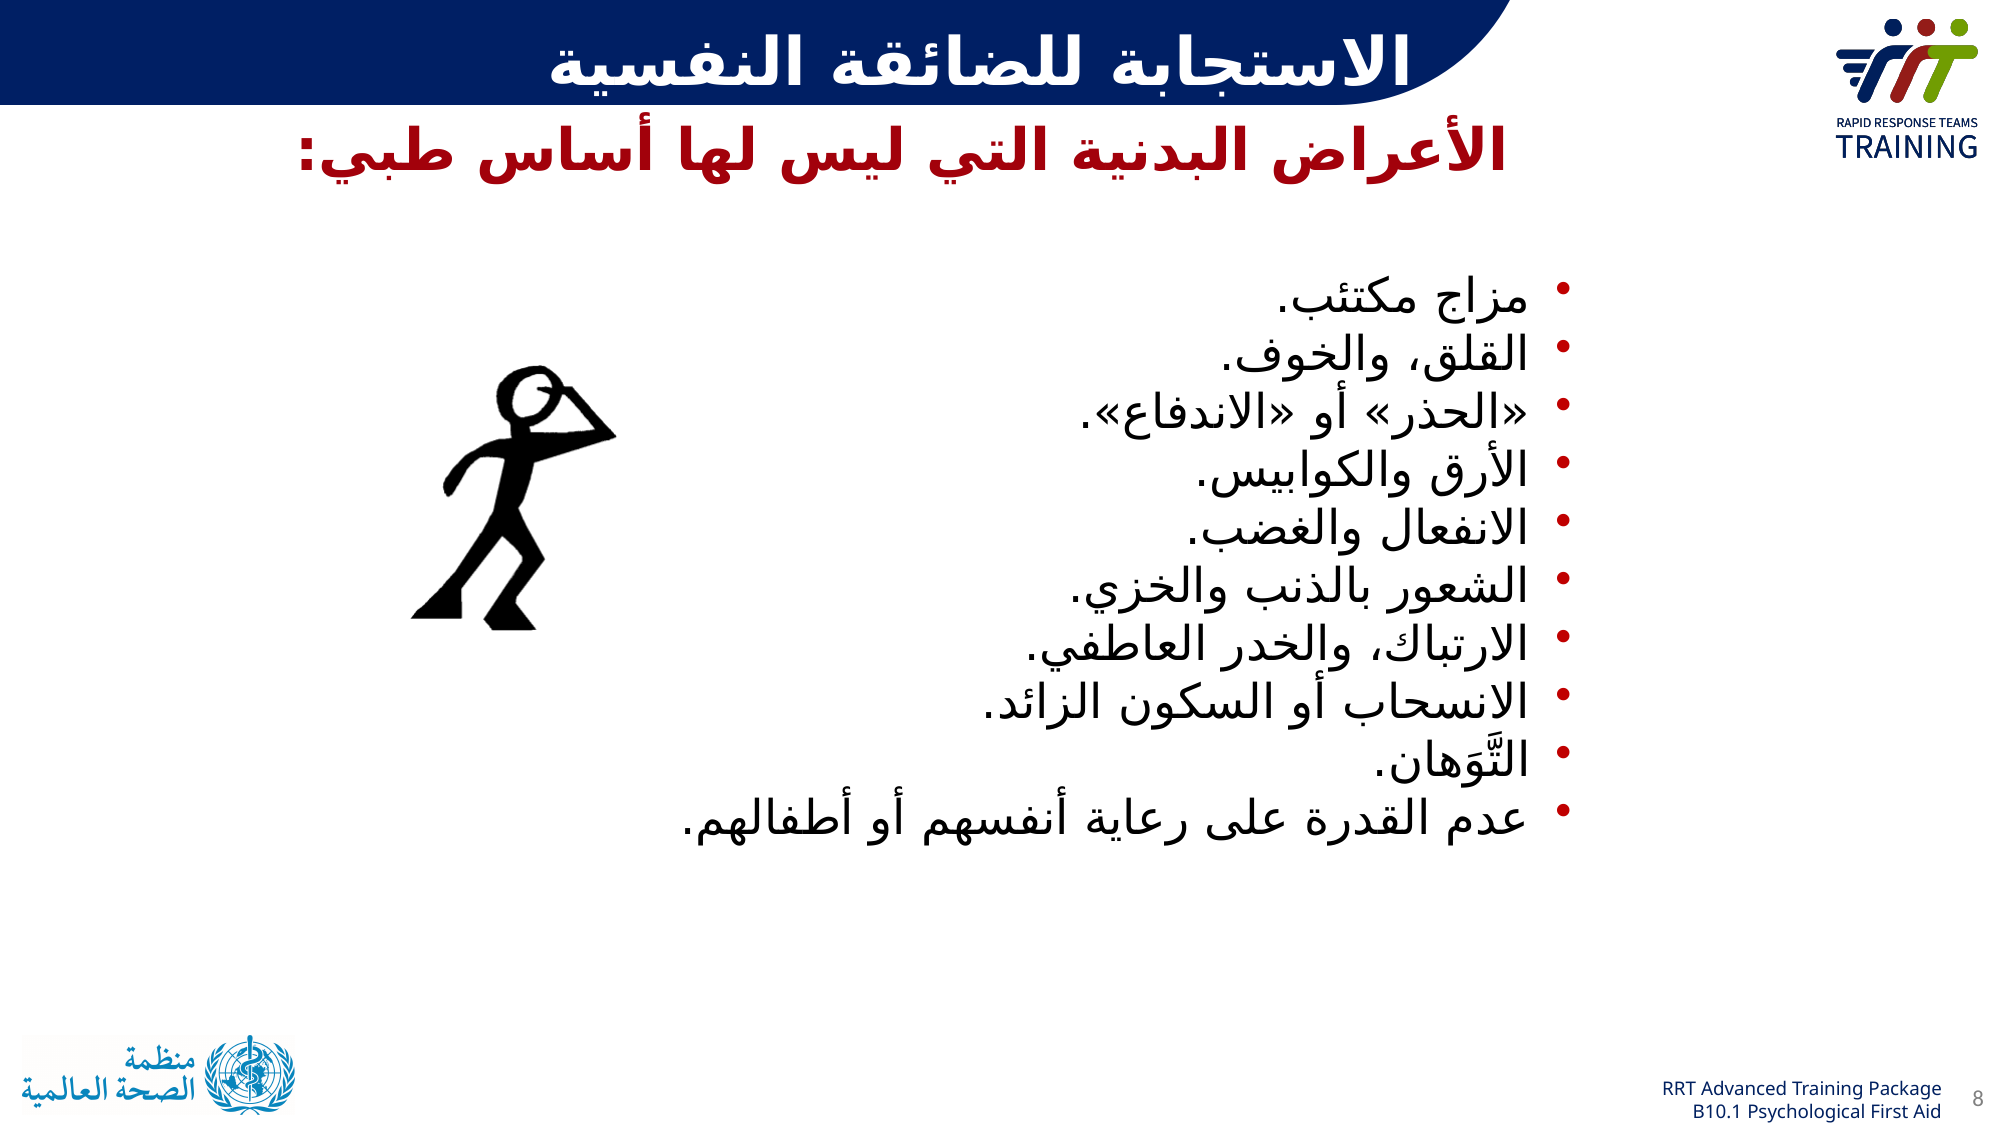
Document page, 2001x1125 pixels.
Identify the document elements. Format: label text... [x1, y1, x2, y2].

text_box الأعراض البدنية التي ليس لها أساس طبي: [287, 112, 1517, 191]
picture [1835, 19, 1978, 167]
picture [402, 344, 627, 638]
picture [252, 1050, 258, 1059]
picture [22, 1035, 295, 1115]
text_box الاستجابة للضائقة النفسية [22, 15, 1421, 113]
list مزاج مكتئب. القلق، والخوف. «الحذر» أو «الاندفاع». الأرق والكوابيس. الانفعال والغضب. الشعور بالذنب والخزي. الارتباك، والخدر العاطفي. الانسحاب أو السكون الزائد. التَّوَهان. عدم القدرة على رعاية أنفسهم أو أطفالهم. [419, 263, 1581, 862]
picture [0, 0, 1533, 105]
